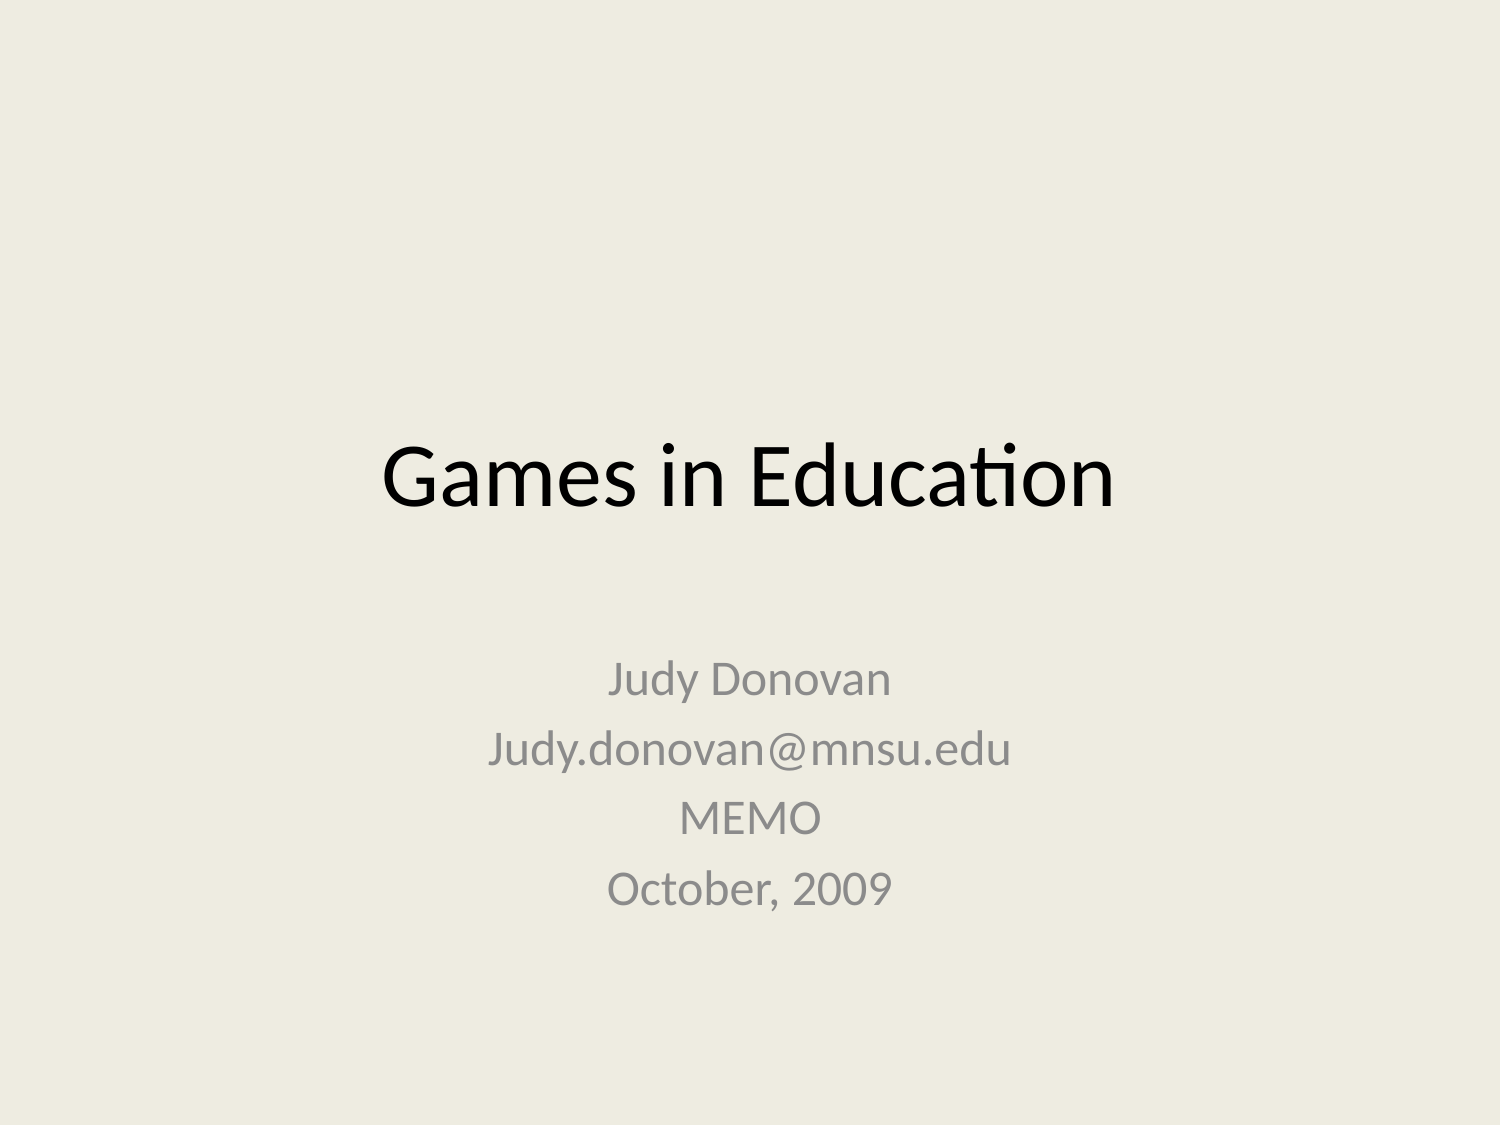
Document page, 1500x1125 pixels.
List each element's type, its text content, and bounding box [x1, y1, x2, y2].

subtitle Judy Donovan Judy.donovan@mnsu.edu MEMO October, 2009 [225, 637, 1275, 925]
title Games in Education [112, 349, 1388, 591]
